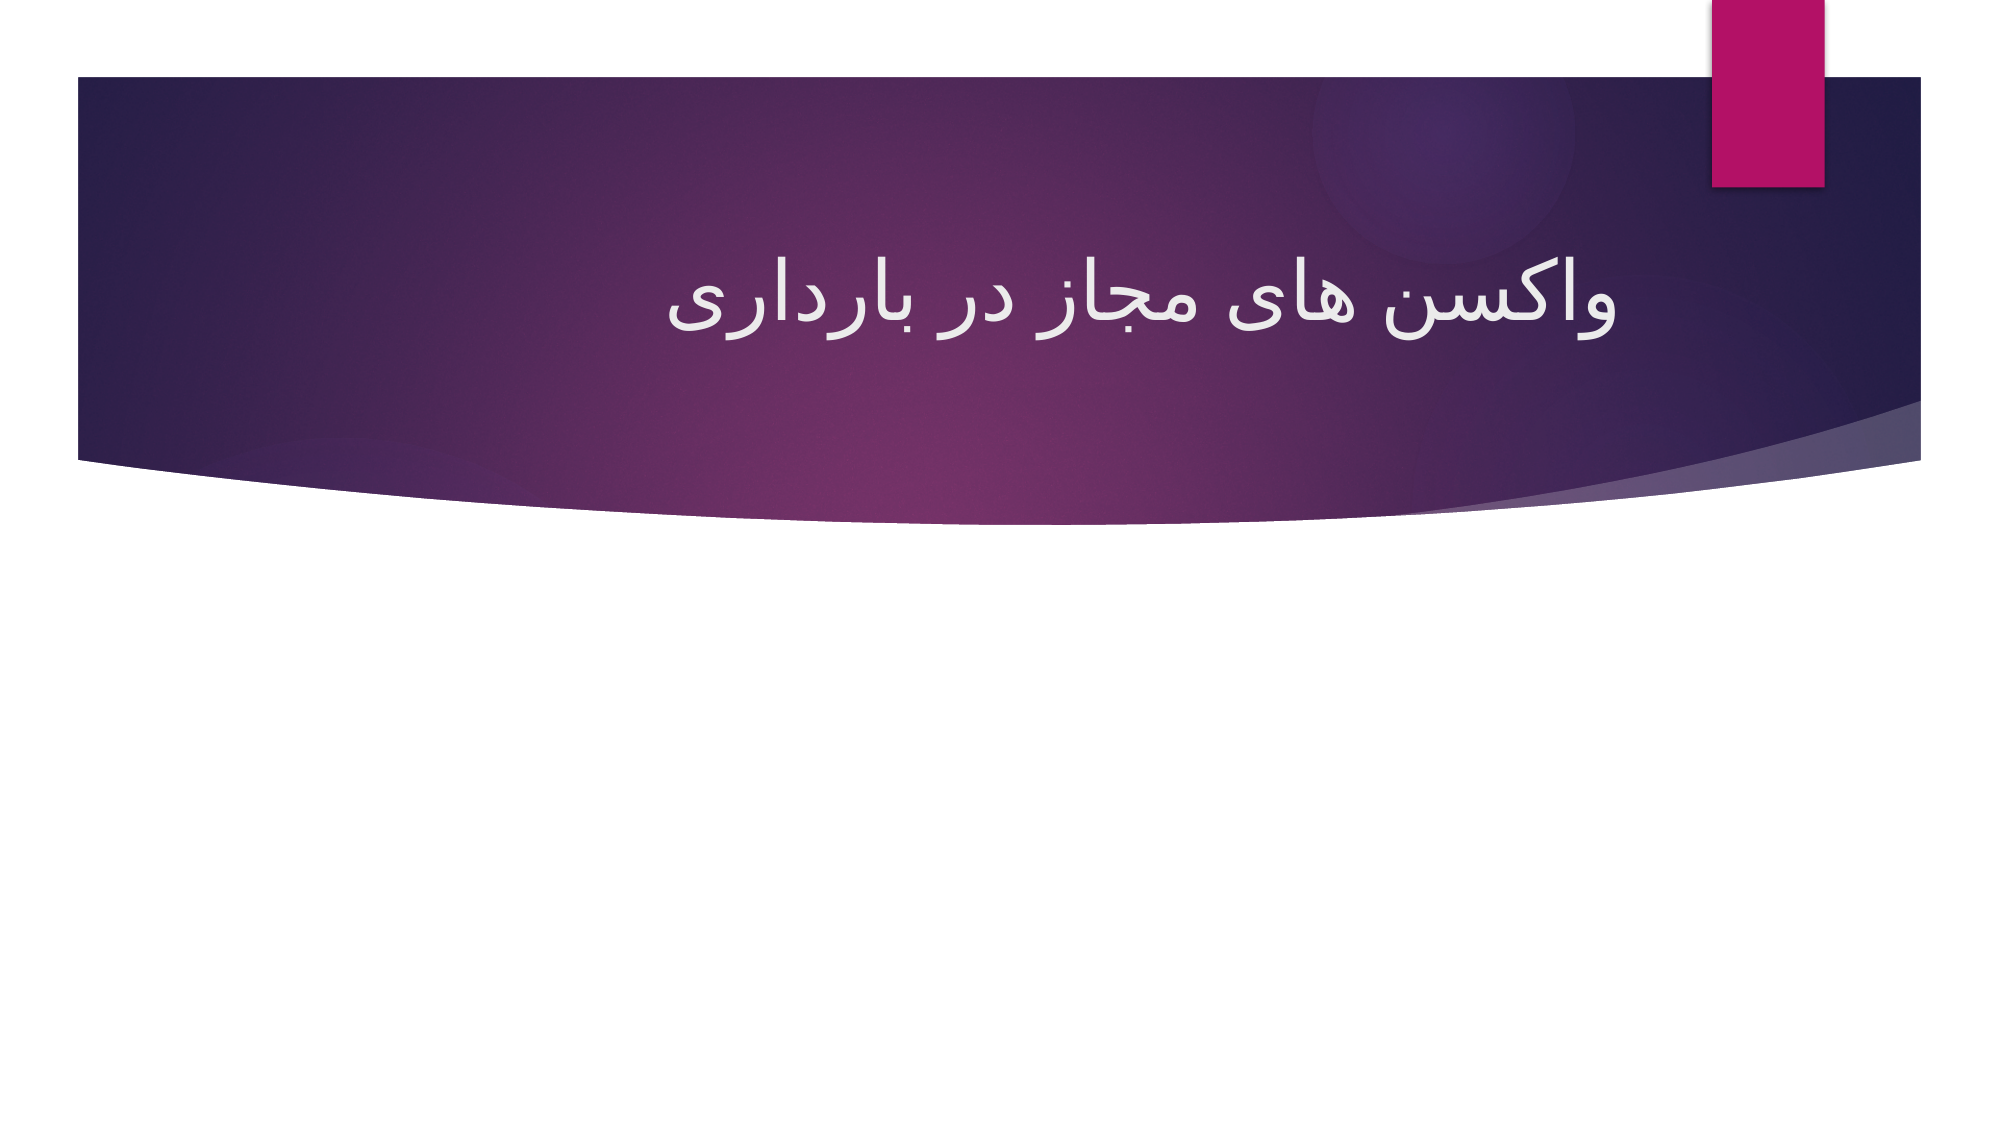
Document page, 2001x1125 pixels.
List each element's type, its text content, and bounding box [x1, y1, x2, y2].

title واکسن های مجاز در بارداری [188, 174, 1638, 400]
